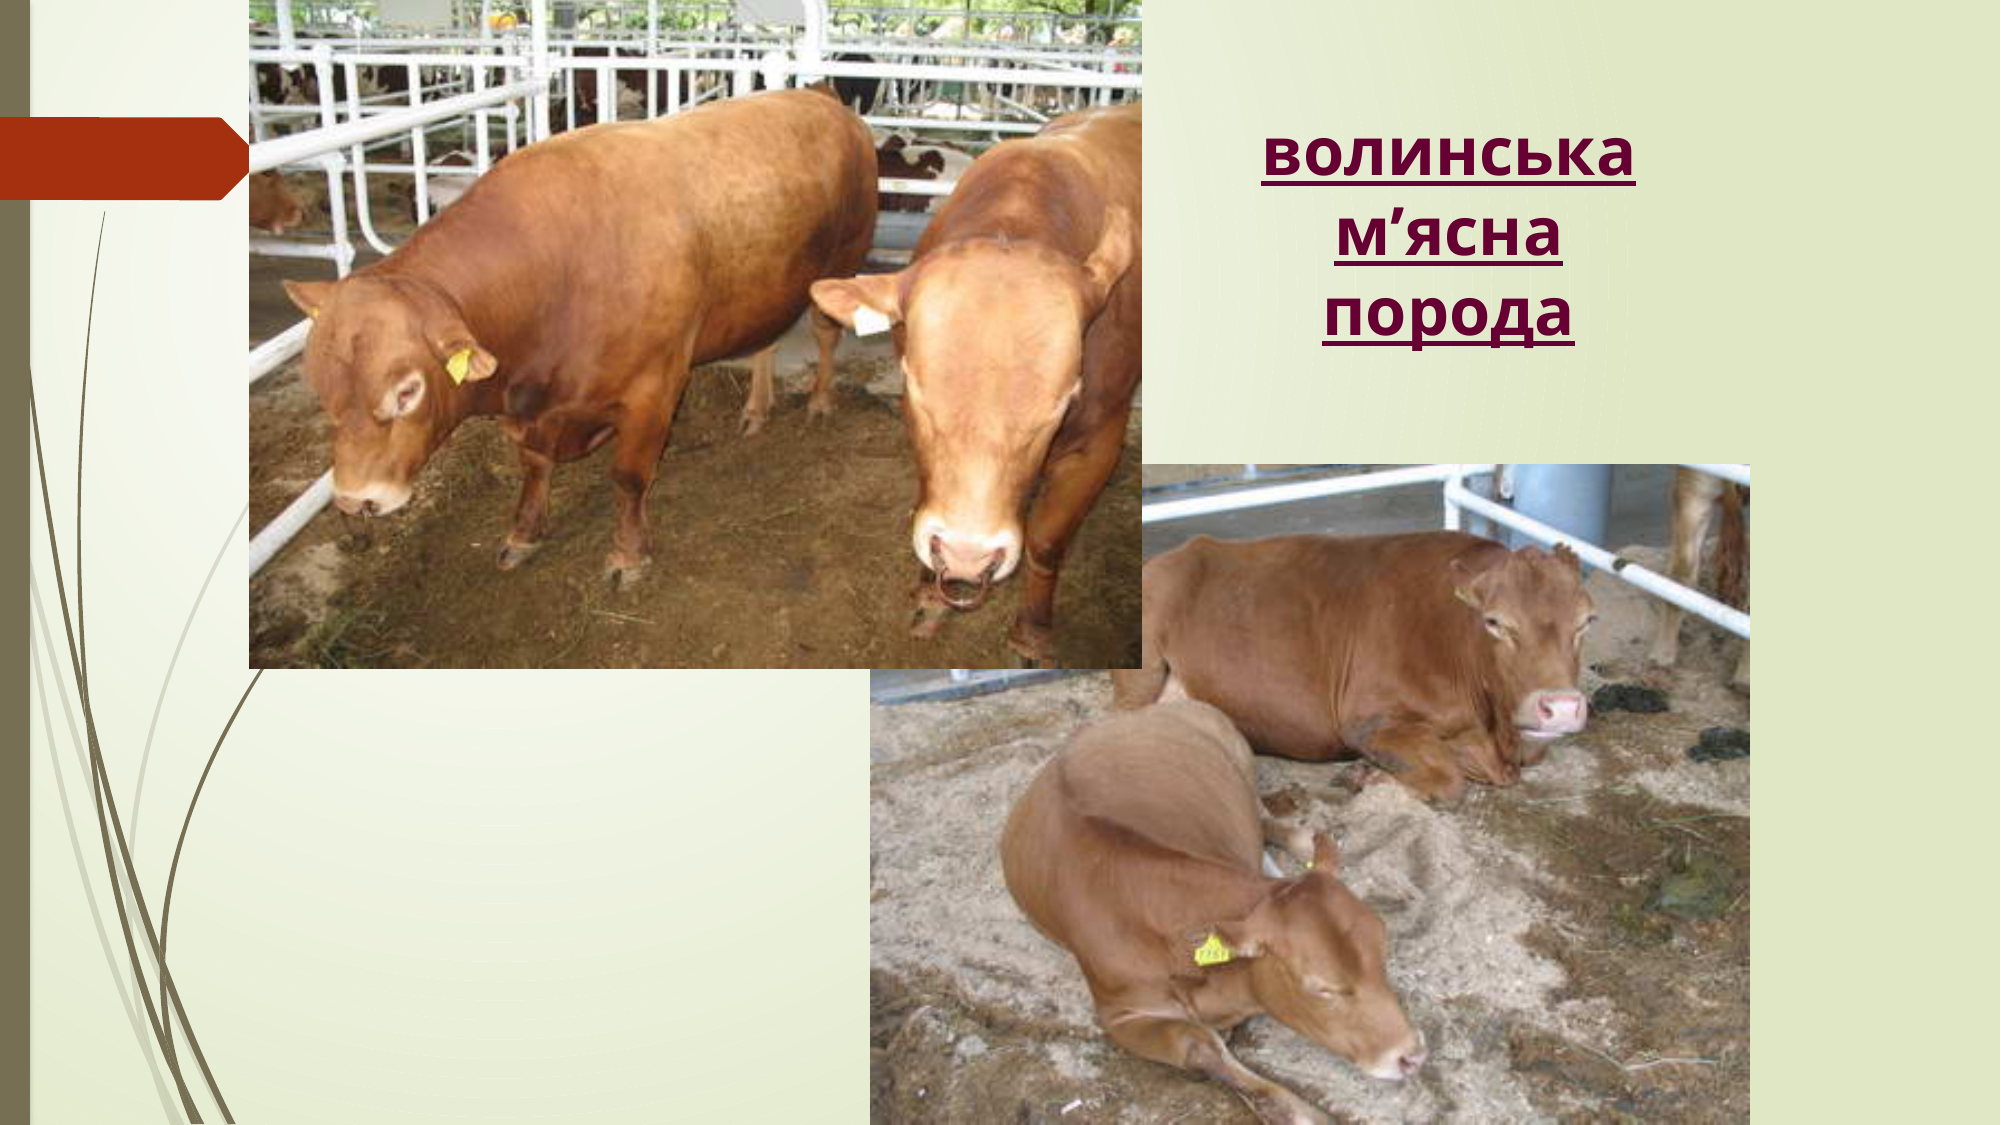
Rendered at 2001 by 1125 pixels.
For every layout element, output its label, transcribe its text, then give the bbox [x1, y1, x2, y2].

picture [249, 0, 1751, 1125]
text_box волинська м’ясна порода [1236, 101, 1662, 357]
